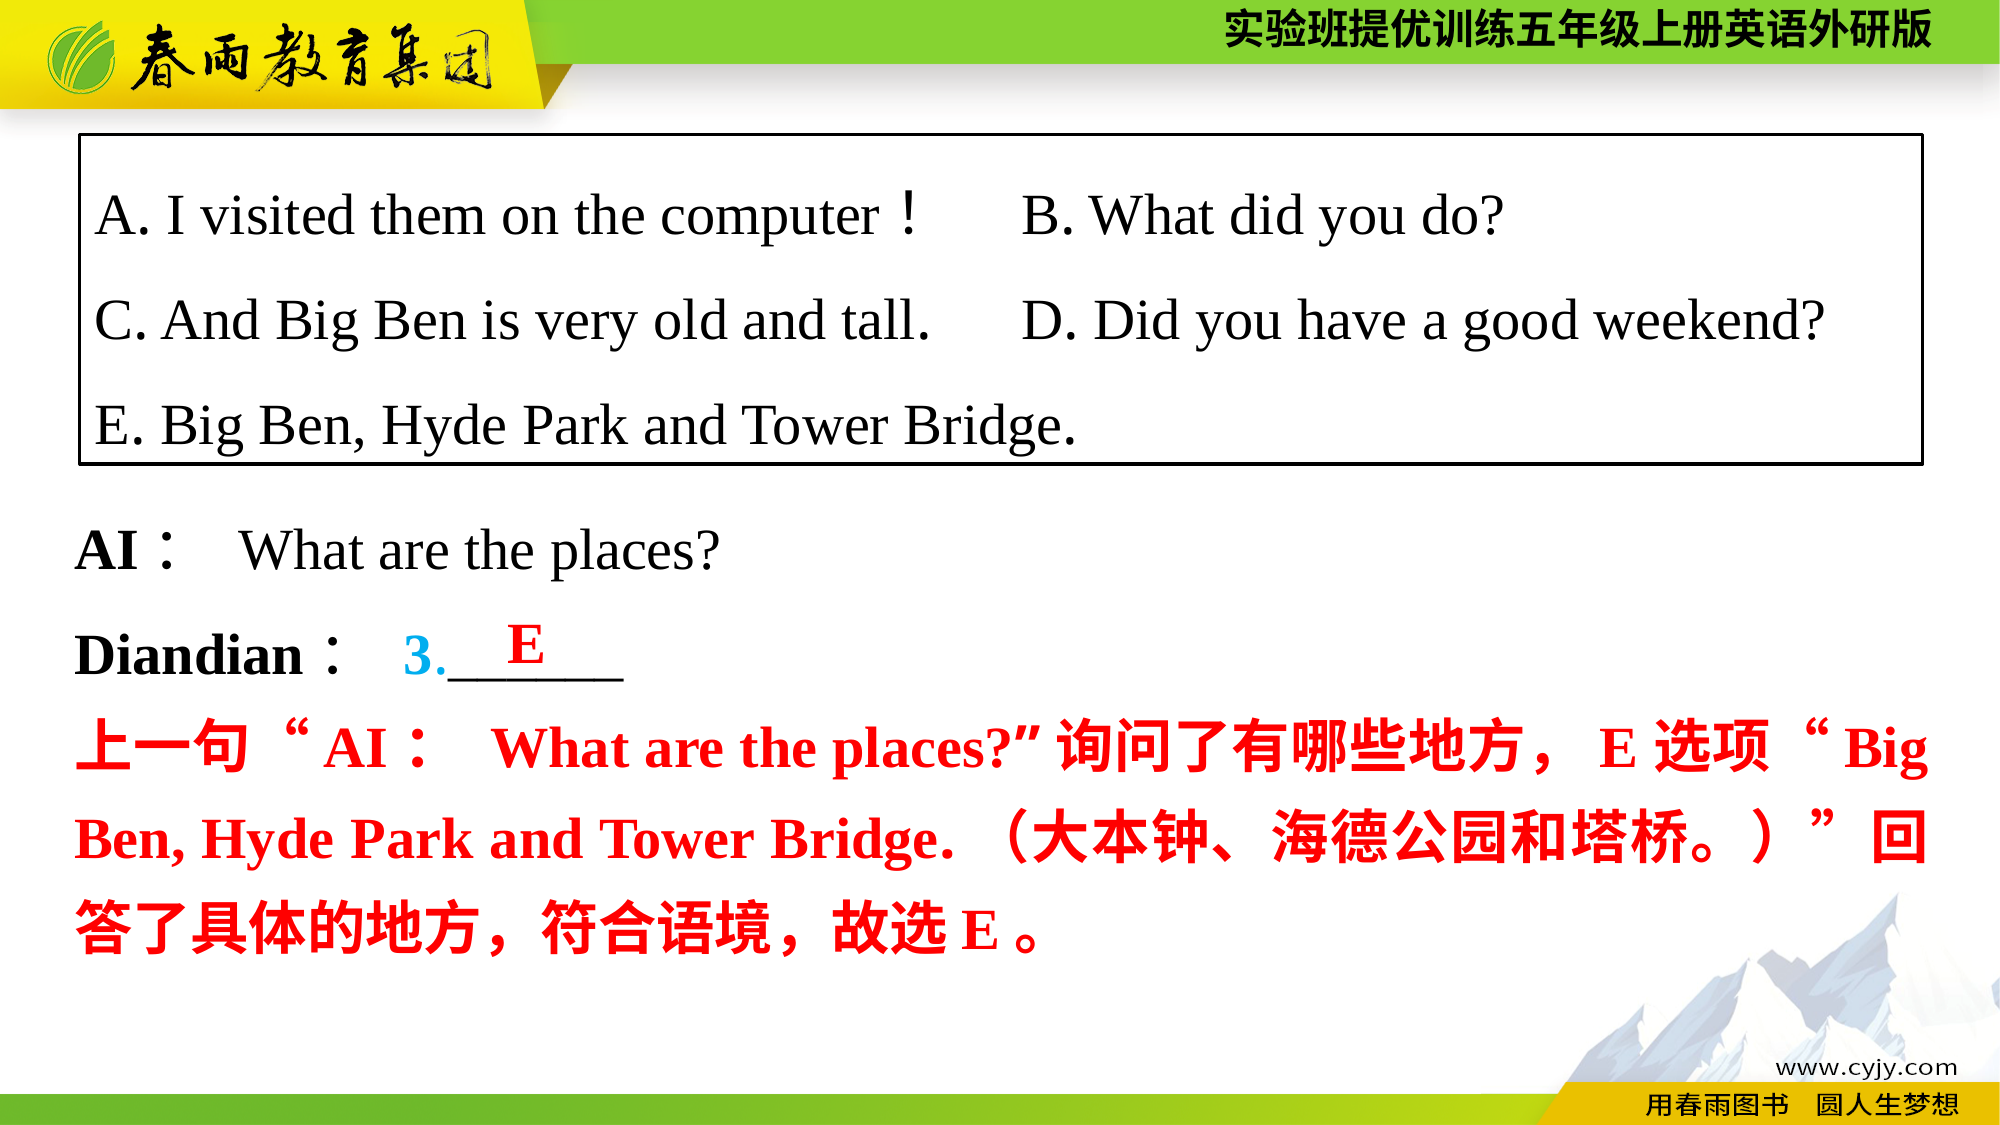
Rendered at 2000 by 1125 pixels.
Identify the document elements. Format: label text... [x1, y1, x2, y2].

list AI： What are the places? Diandian： 3.______ [59, 468, 1944, 680]
text_box E [492, 597, 561, 680]
text_box A. I visited them on the computer！ B. What did you do? C. And Big Ben is very old and tall. D. Did you have a good weekend? E. Big Ben, Hyde Park and Tower Bridge. [79, 134, 1923, 464]
text_box 上一句“AI： What are the places?”询问了有哪些地方，E选项“Big Ben, Hyde Park and Tower Bridge.（大本钟、海德公园和塔桥。）”回答了具体的地方，符合语境，故选E。 [59, 680, 1944, 969]
picture [0, 0, 2000, 1125]
